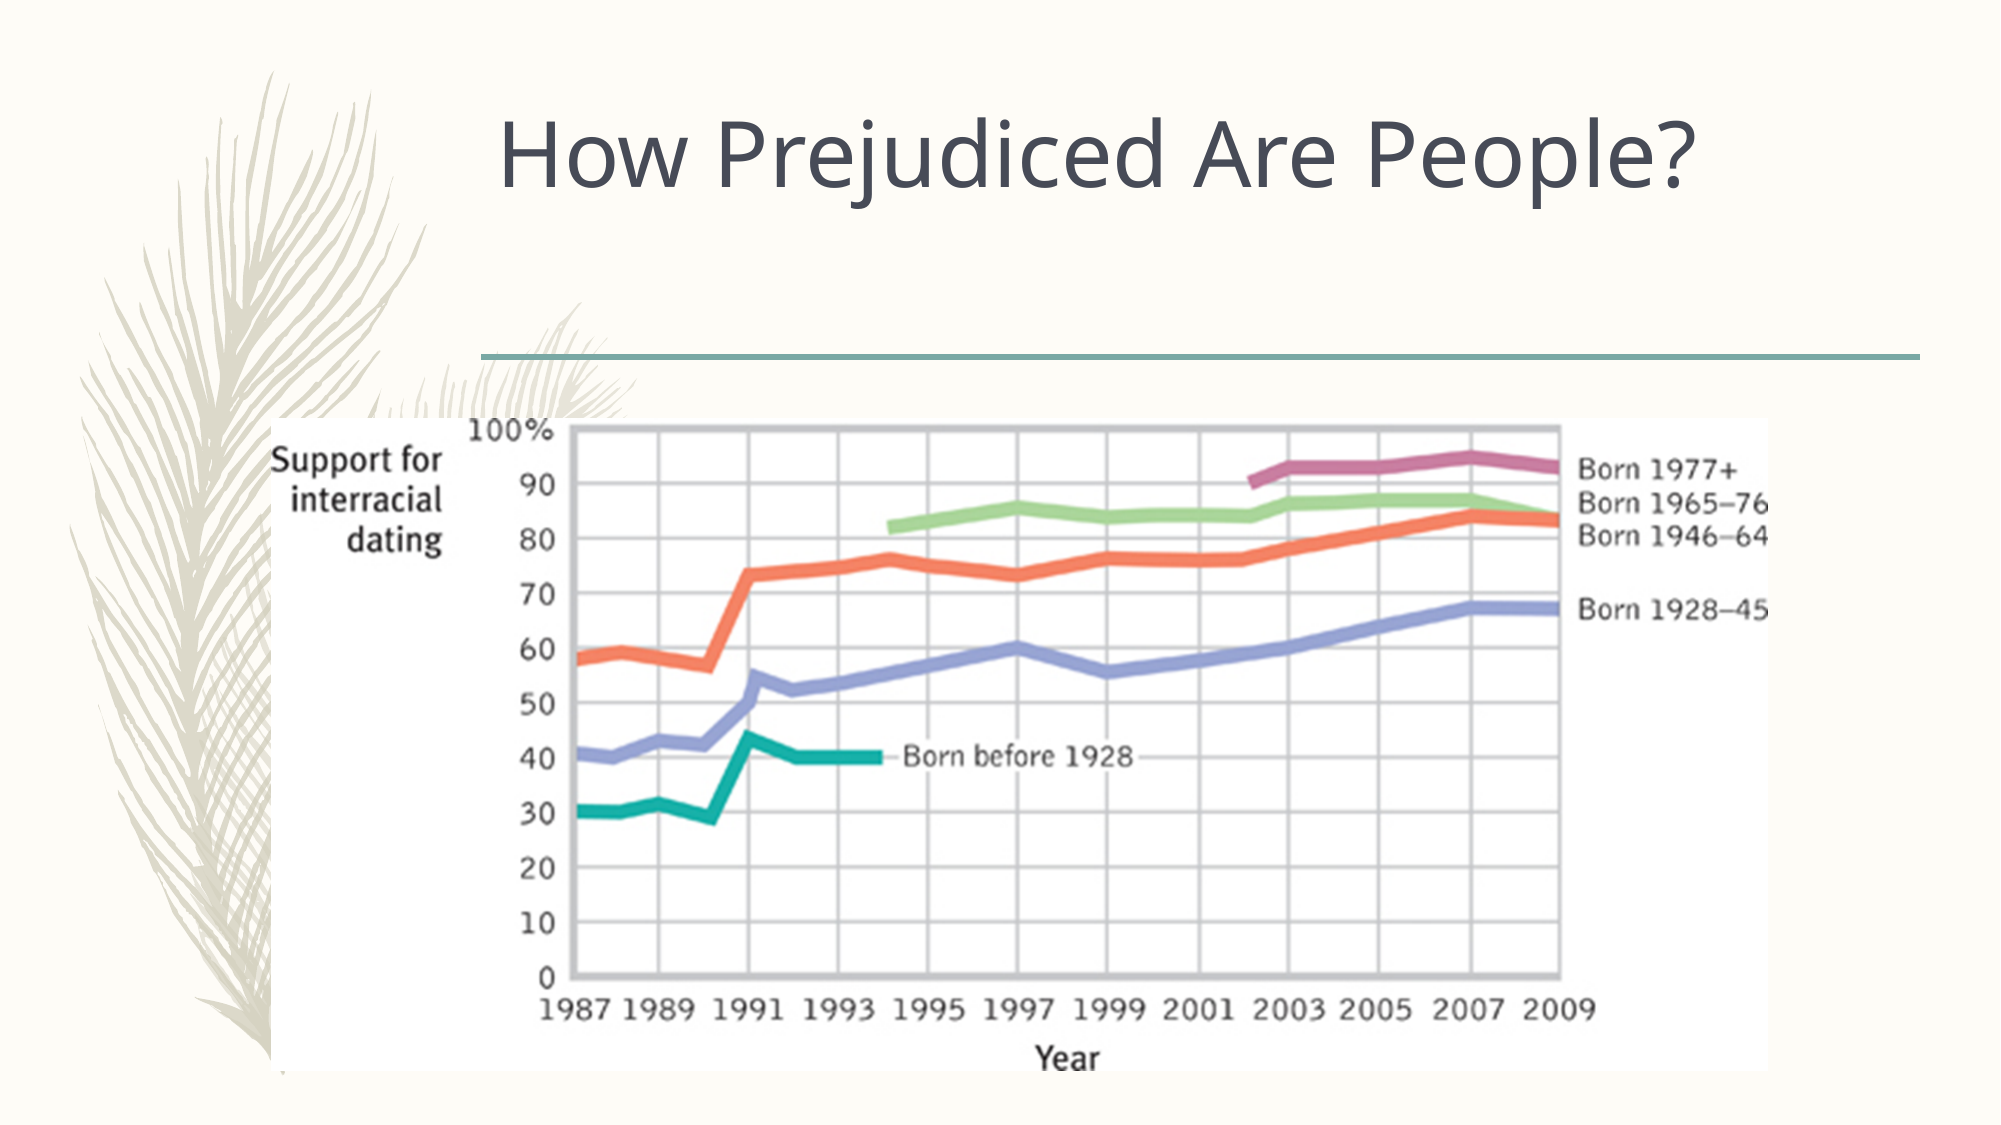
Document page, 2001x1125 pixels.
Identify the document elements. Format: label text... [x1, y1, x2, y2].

picture [270, 418, 1768, 1071]
title How Prejudiced Are People? [481, 93, 1920, 350]
